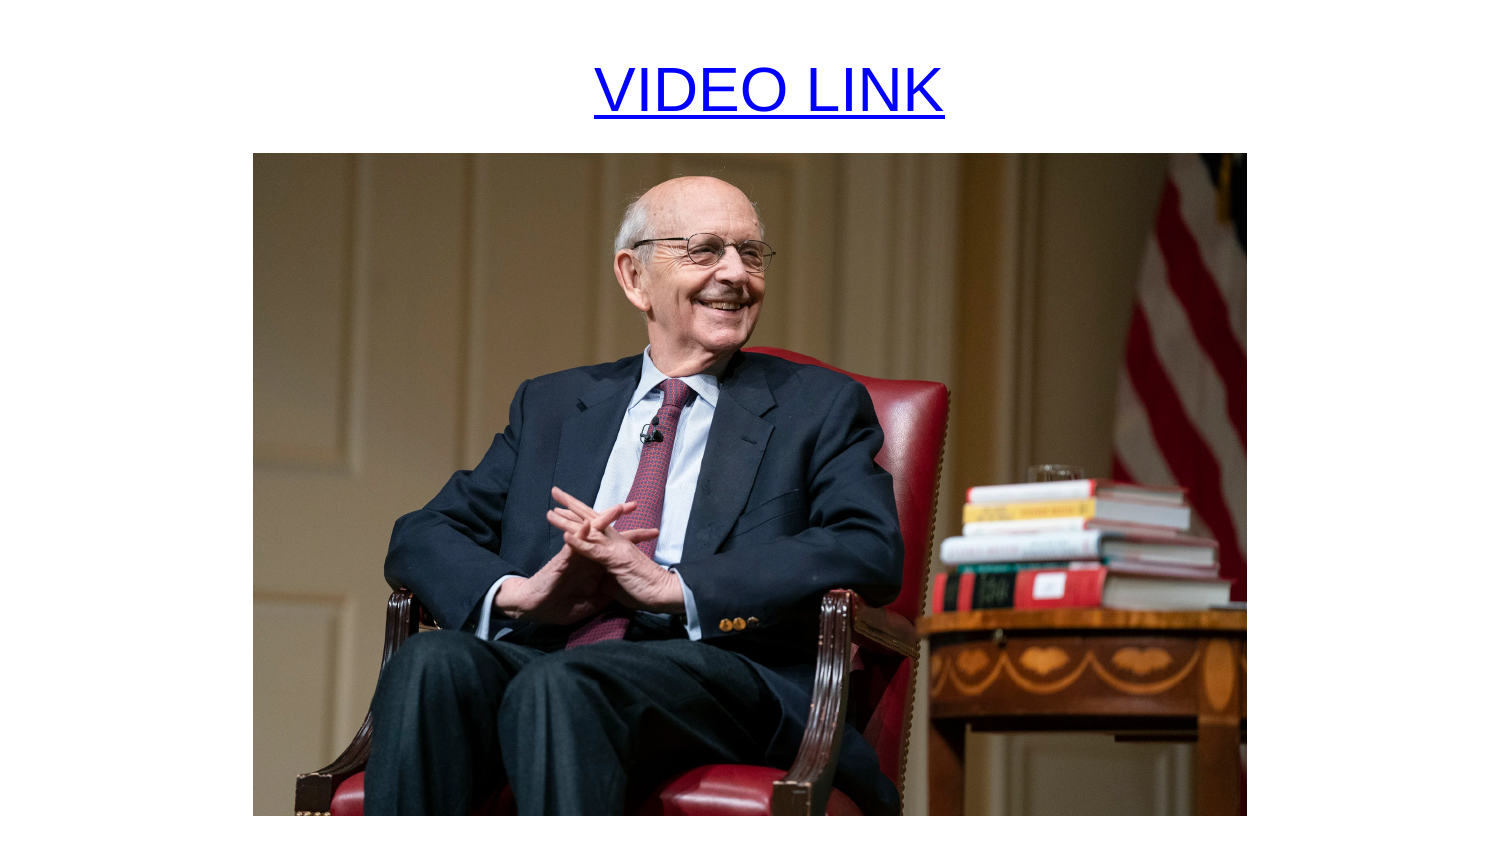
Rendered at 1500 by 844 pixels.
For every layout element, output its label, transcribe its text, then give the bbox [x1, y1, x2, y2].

text_box VIDEO LINK [462, 34, 1077, 132]
picture [253, 153, 1247, 816]
